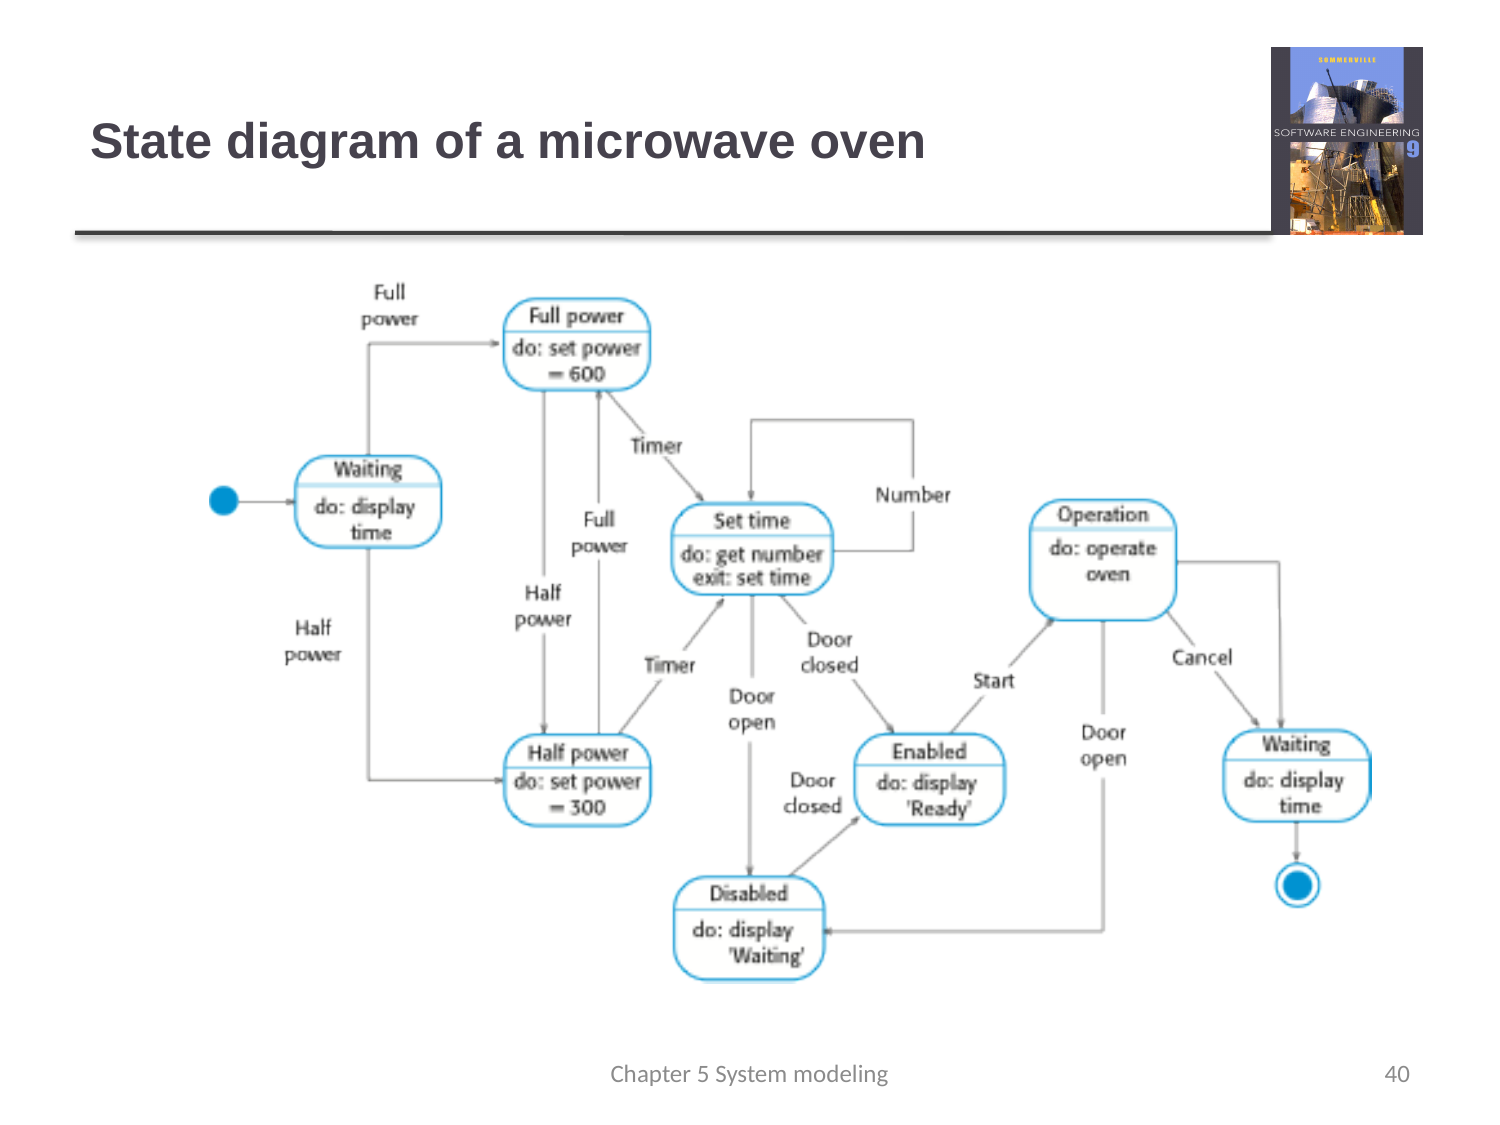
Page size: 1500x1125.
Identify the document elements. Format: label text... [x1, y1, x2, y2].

picture [1272, 47, 1423, 235]
slide_number 40 [1074, 1042, 1425, 1103]
picture [209, 276, 1373, 984]
title State diagram of a microwave oven [74, 44, 1272, 233]
footer Chapter 5 System modeling [512, 1042, 988, 1103]
